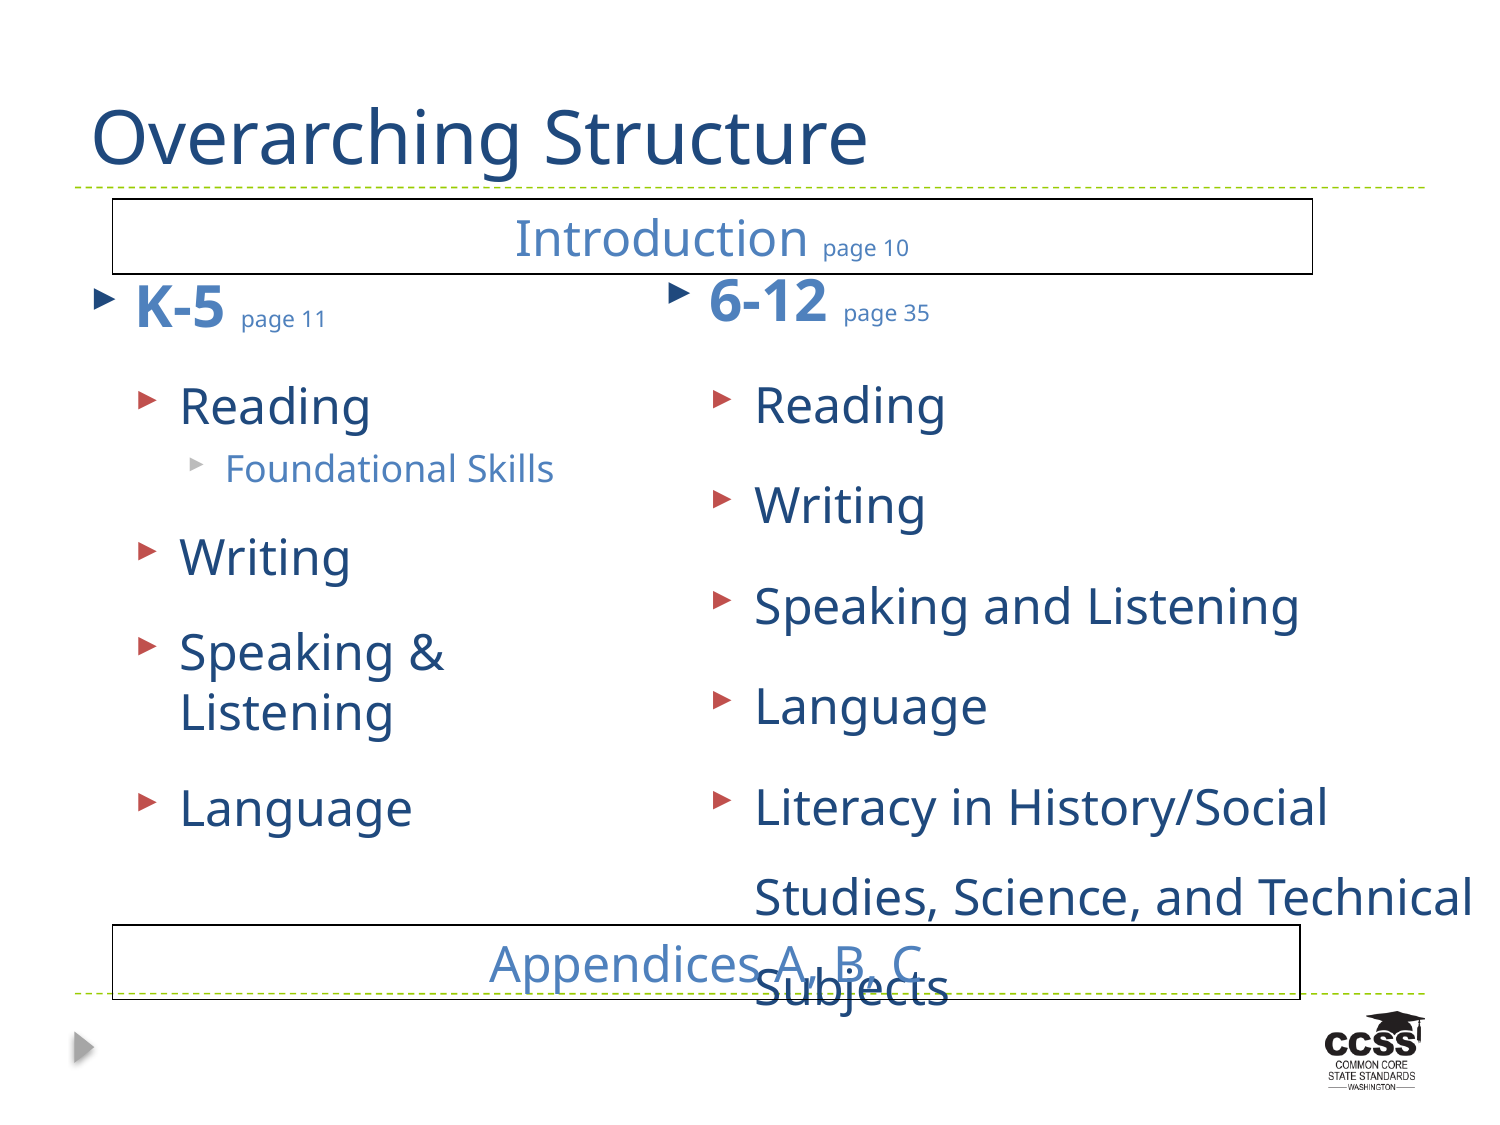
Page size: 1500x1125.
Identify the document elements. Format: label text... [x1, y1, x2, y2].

text_box K-5 page 11 Reading Foundational Skills Writing Speaking & Listening Language [75, 261, 650, 999]
text_box 6-12 page 35 Reading Writing Speaking and Listening Language Literacy in History/Social Studies, Science, and Technical Subjects [650, 255, 1500, 1023]
picture [1325, 1023, 1425, 1090]
title Overarching Structure [75, 24, 1425, 188]
text_box Introduction page 10 [112, 199, 1313, 274]
text_box Appendices A, B, C [112, 924, 1300, 1000]
